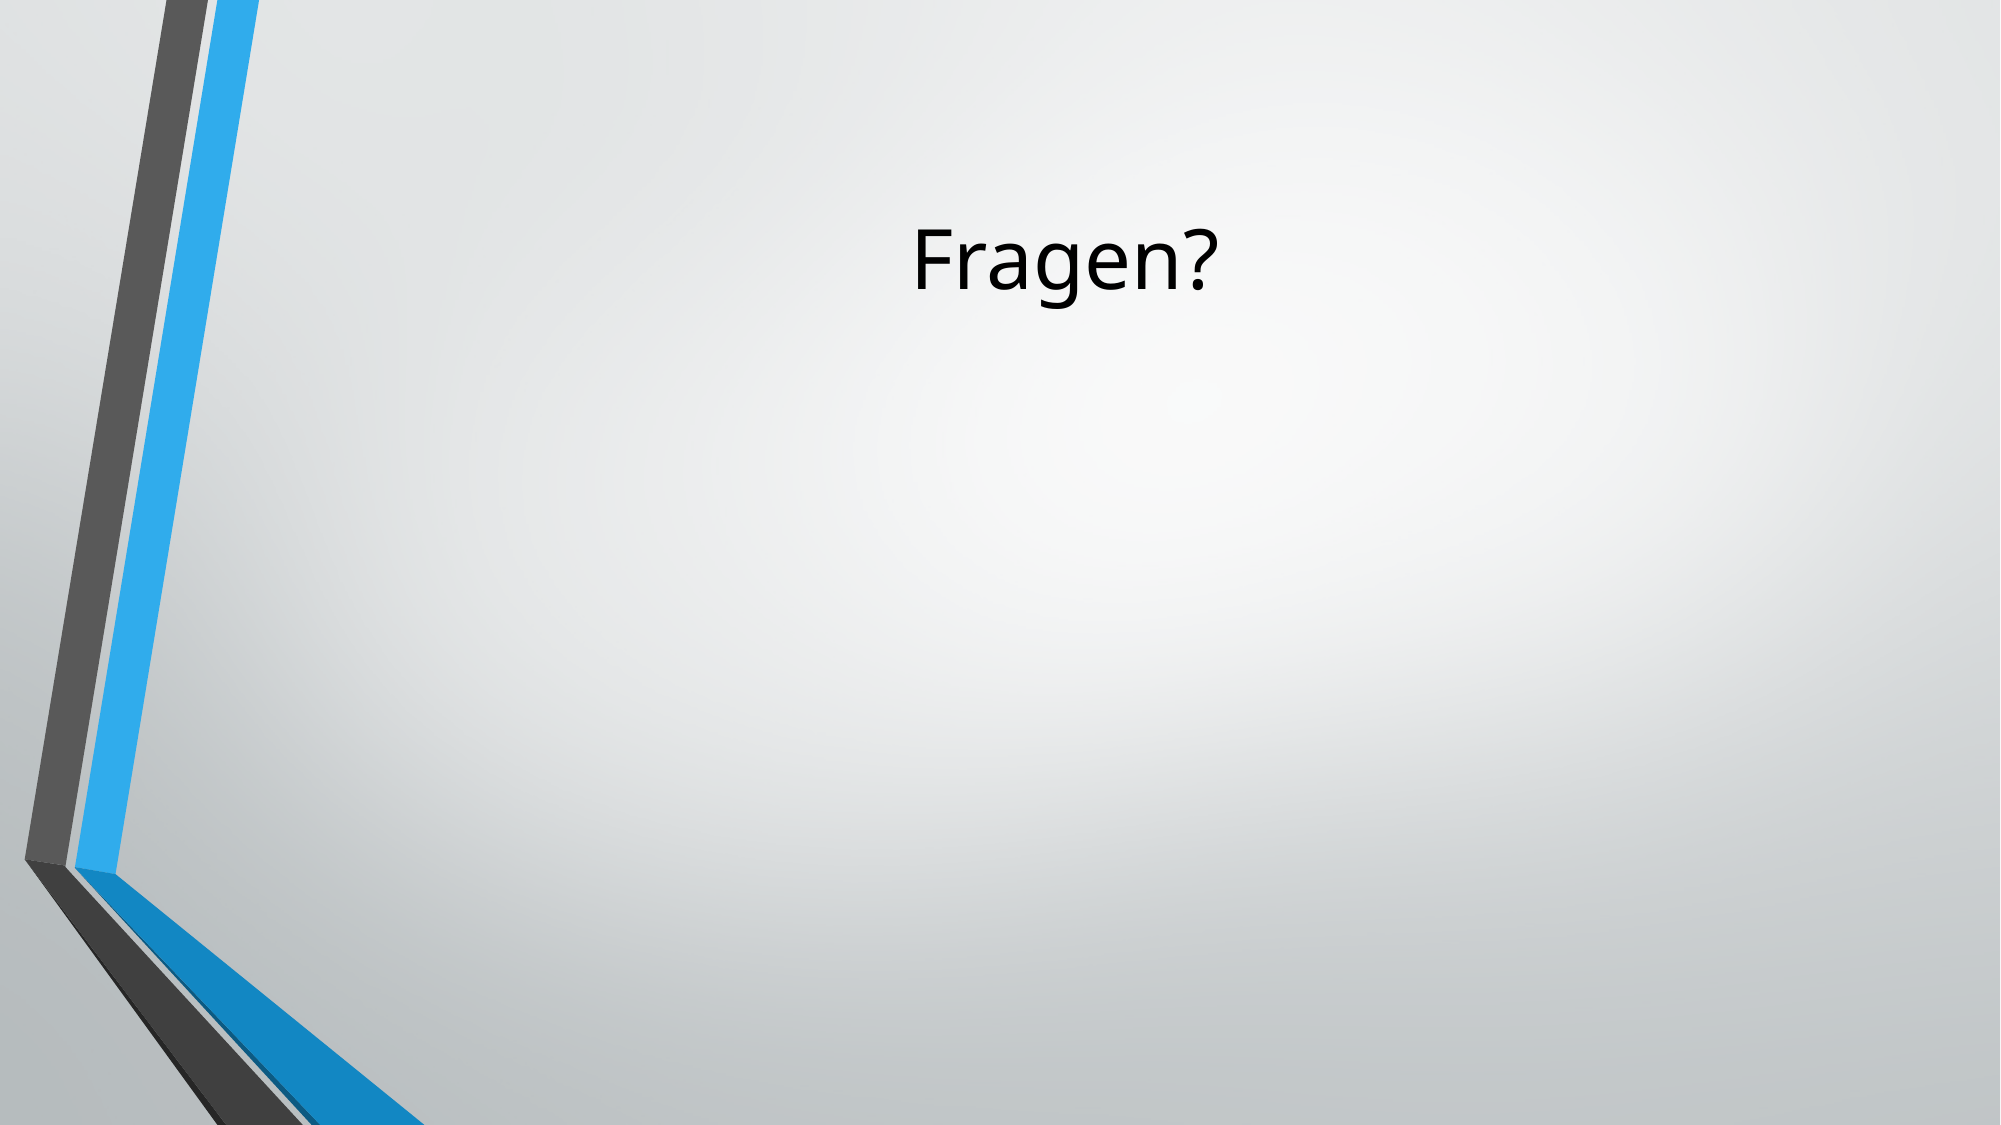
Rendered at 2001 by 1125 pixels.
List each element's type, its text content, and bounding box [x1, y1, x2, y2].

title Fragen? [243, 112, 1887, 400]
